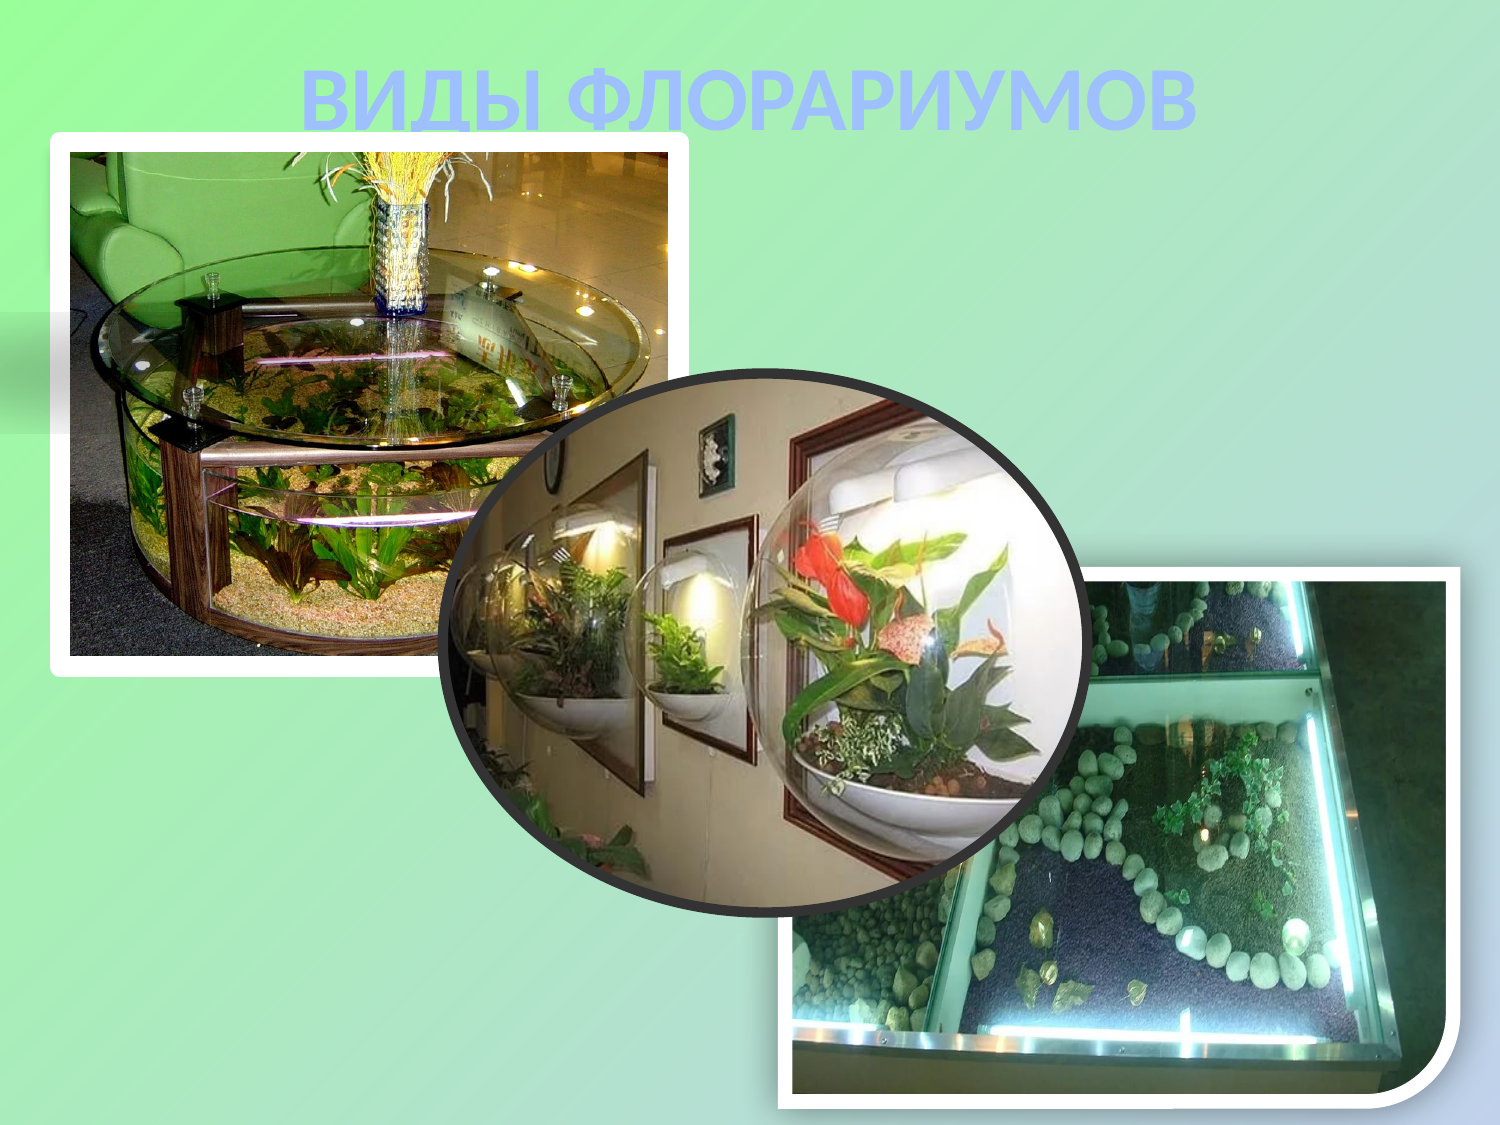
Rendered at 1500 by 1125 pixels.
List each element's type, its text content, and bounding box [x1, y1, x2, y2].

title ВИДЫ ФЛОРАРИУМОВ [75, 23, 1425, 164]
picture [442, 373, 1454, 1102]
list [70, 152, 669, 657]
